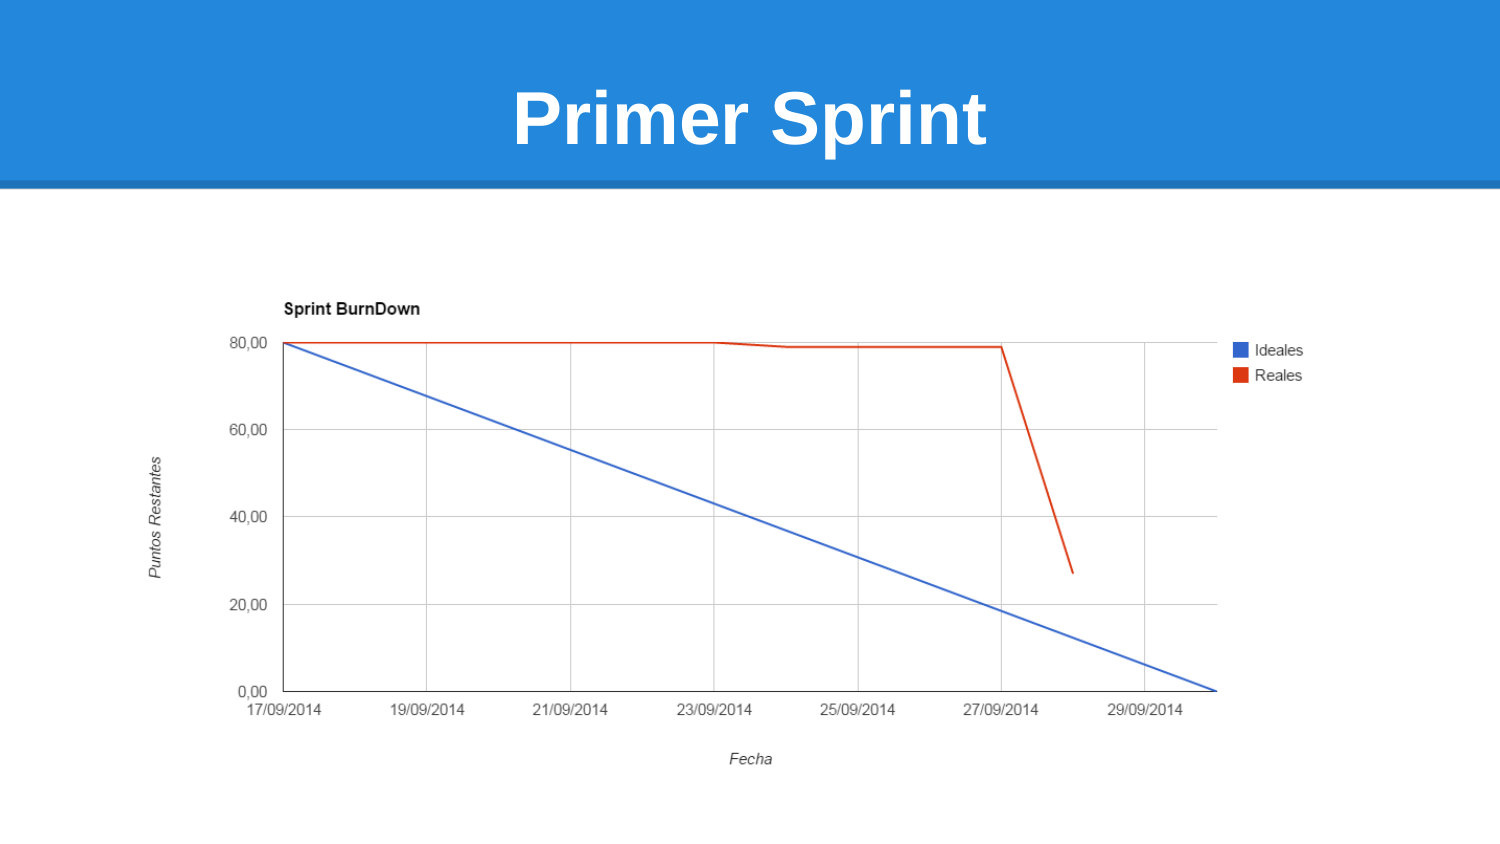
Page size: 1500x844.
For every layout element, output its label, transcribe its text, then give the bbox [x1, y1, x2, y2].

picture [81, 233, 1419, 800]
title Primer Sprint [75, 33, 1425, 175]
